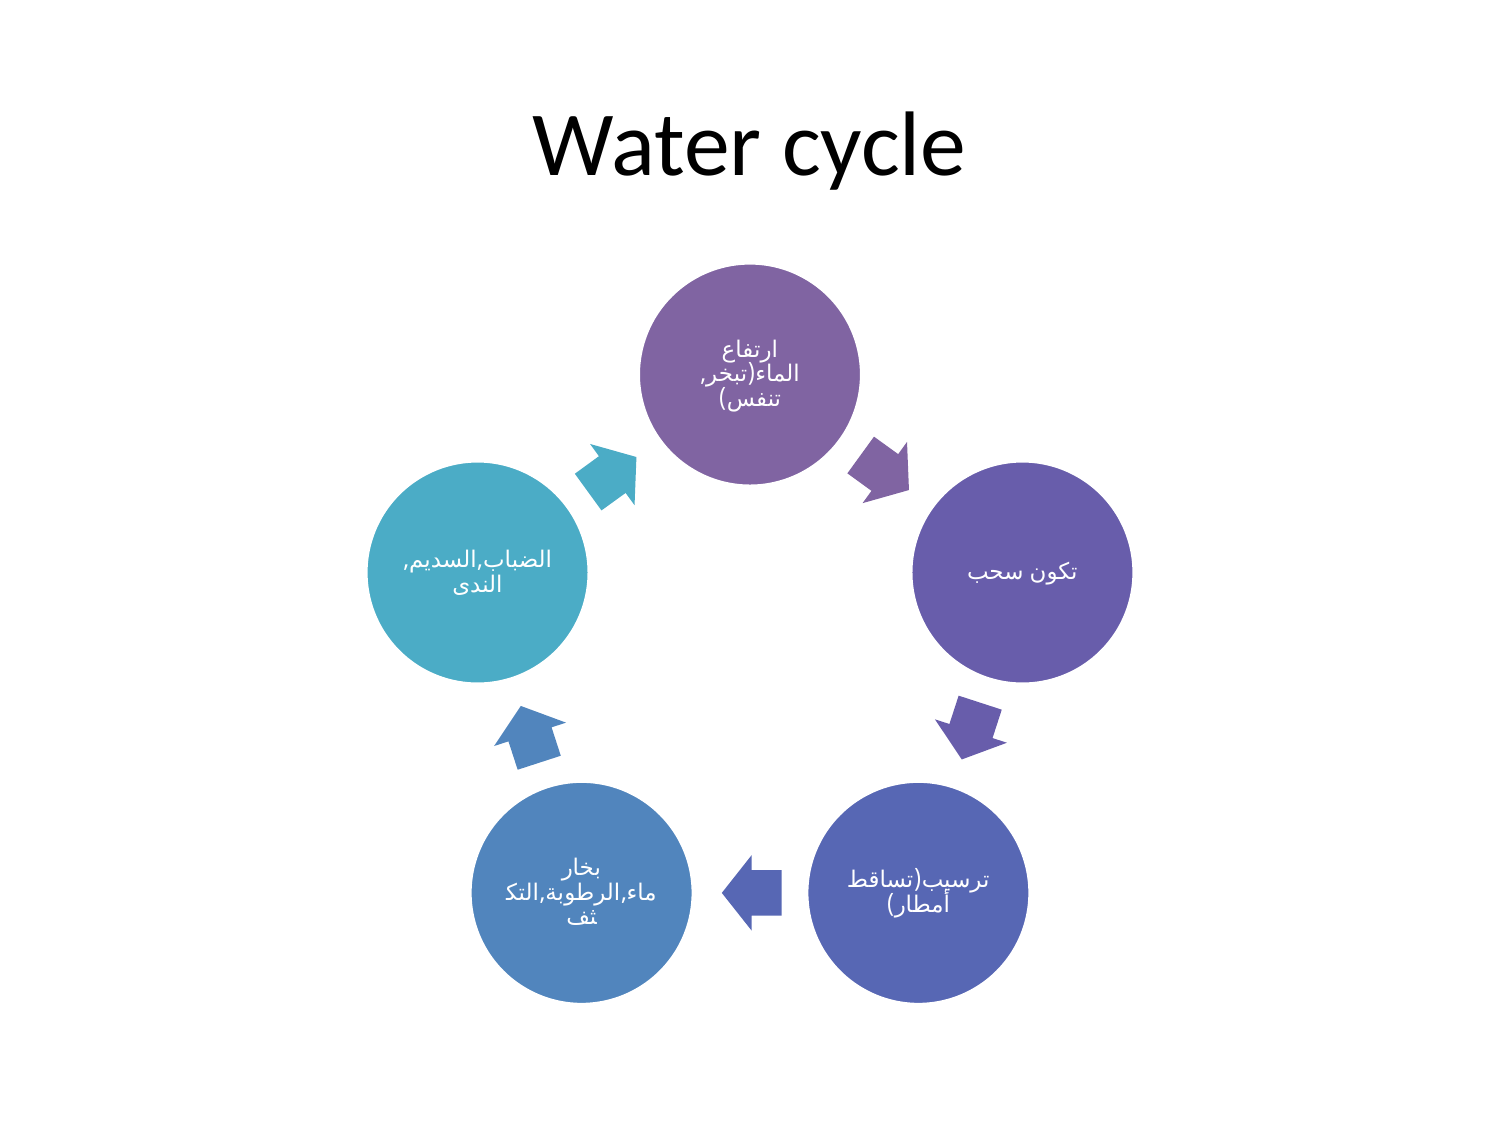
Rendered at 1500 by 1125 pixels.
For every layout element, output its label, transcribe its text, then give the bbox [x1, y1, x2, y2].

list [74, 262, 1426, 1006]
title Water cycle [75, 45, 1425, 233]
